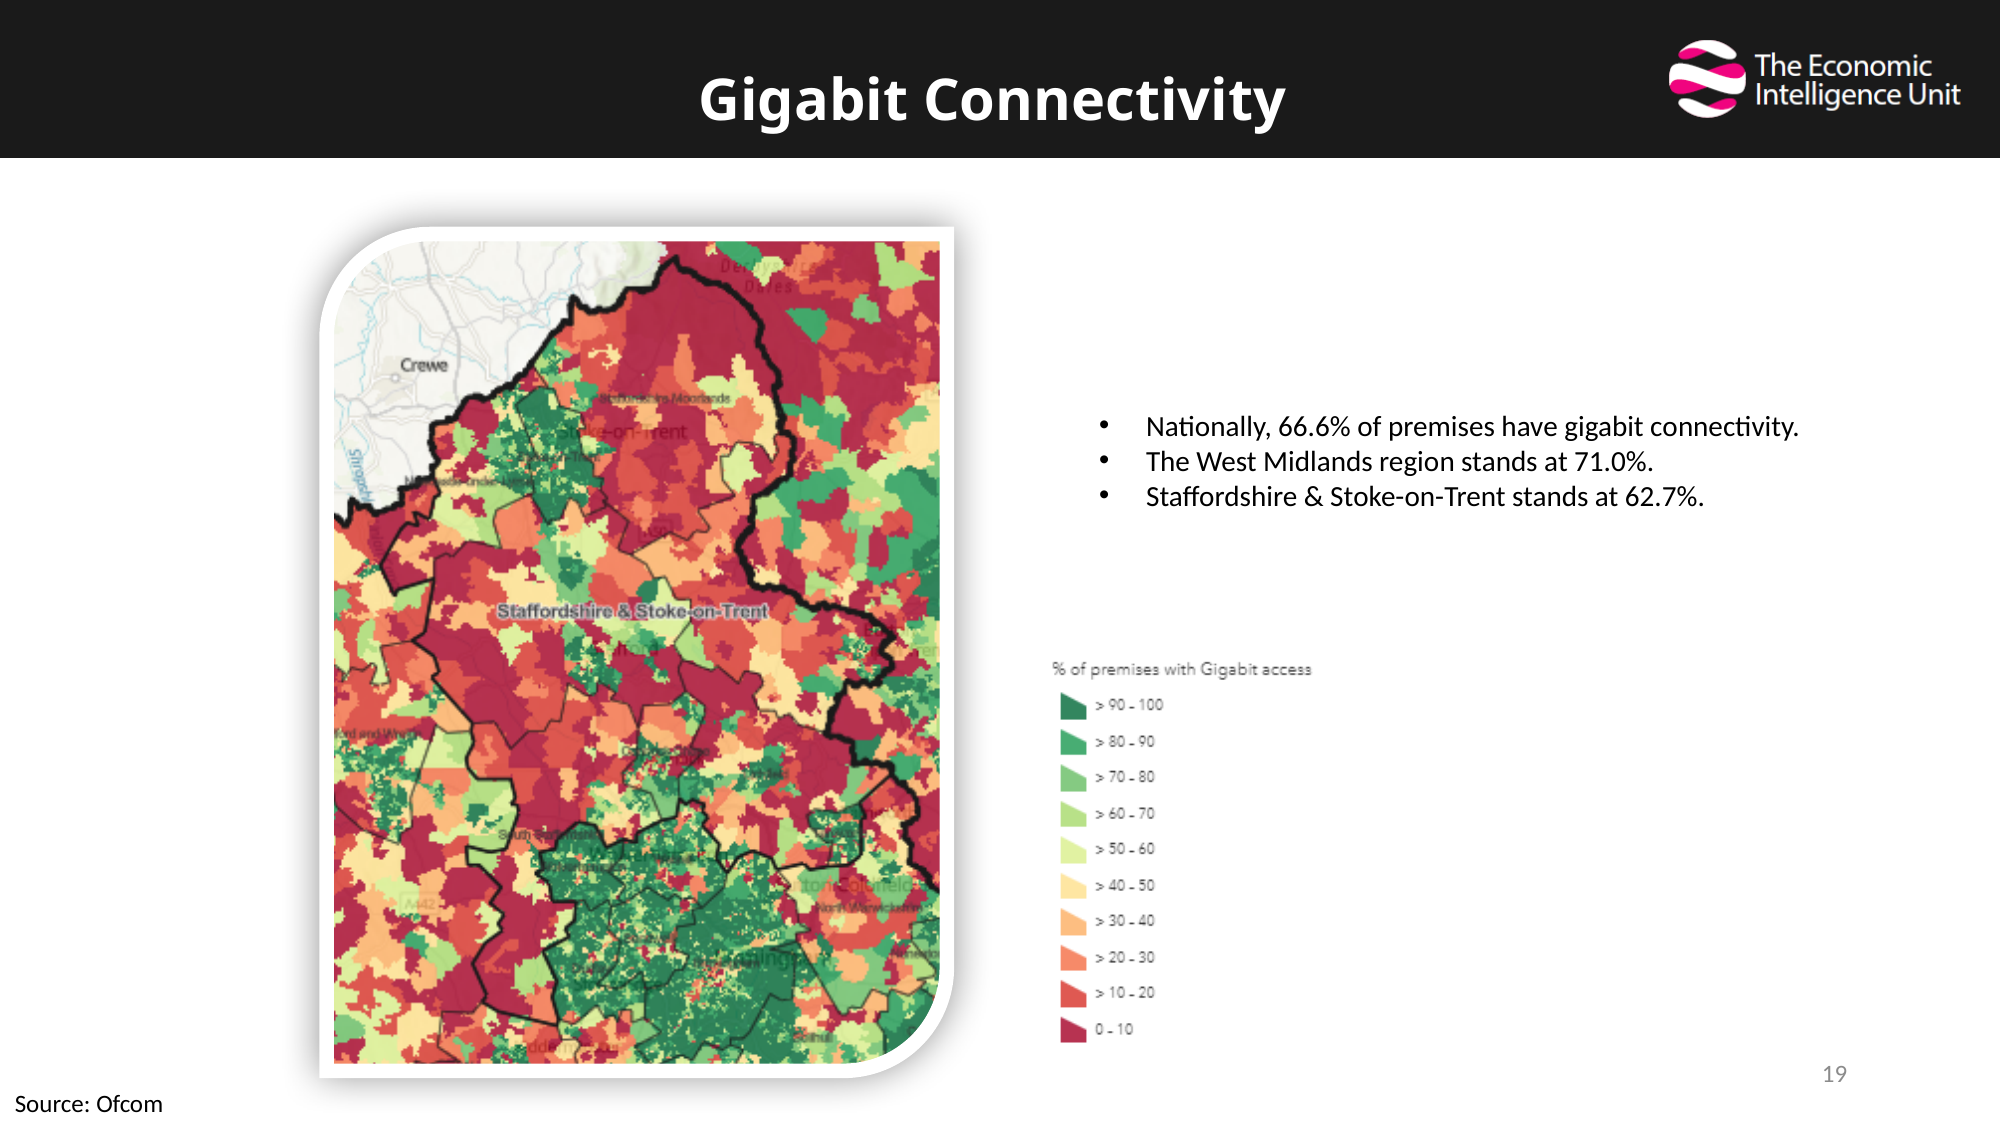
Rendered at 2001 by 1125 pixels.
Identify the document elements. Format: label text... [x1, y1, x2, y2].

text_box Source: Ofcom [0, 1080, 2000, 1125]
title Gigabit Connectivity [249, 62, 1750, 141]
text_box [0, 0, 2000, 158]
slide_number 19 [1412, 1042, 1863, 1080]
text_box Nationally, 66.6% of premises have gigabit connectivity. The West Midlands region stands at 71.0%. Staffordshire & Stoke-on-Trent stands at 62.7%. [1084, 399, 1972, 520]
picture [1045, 648, 1324, 1063]
picture [1663, 32, 1972, 126]
picture [326, 234, 947, 1071]
